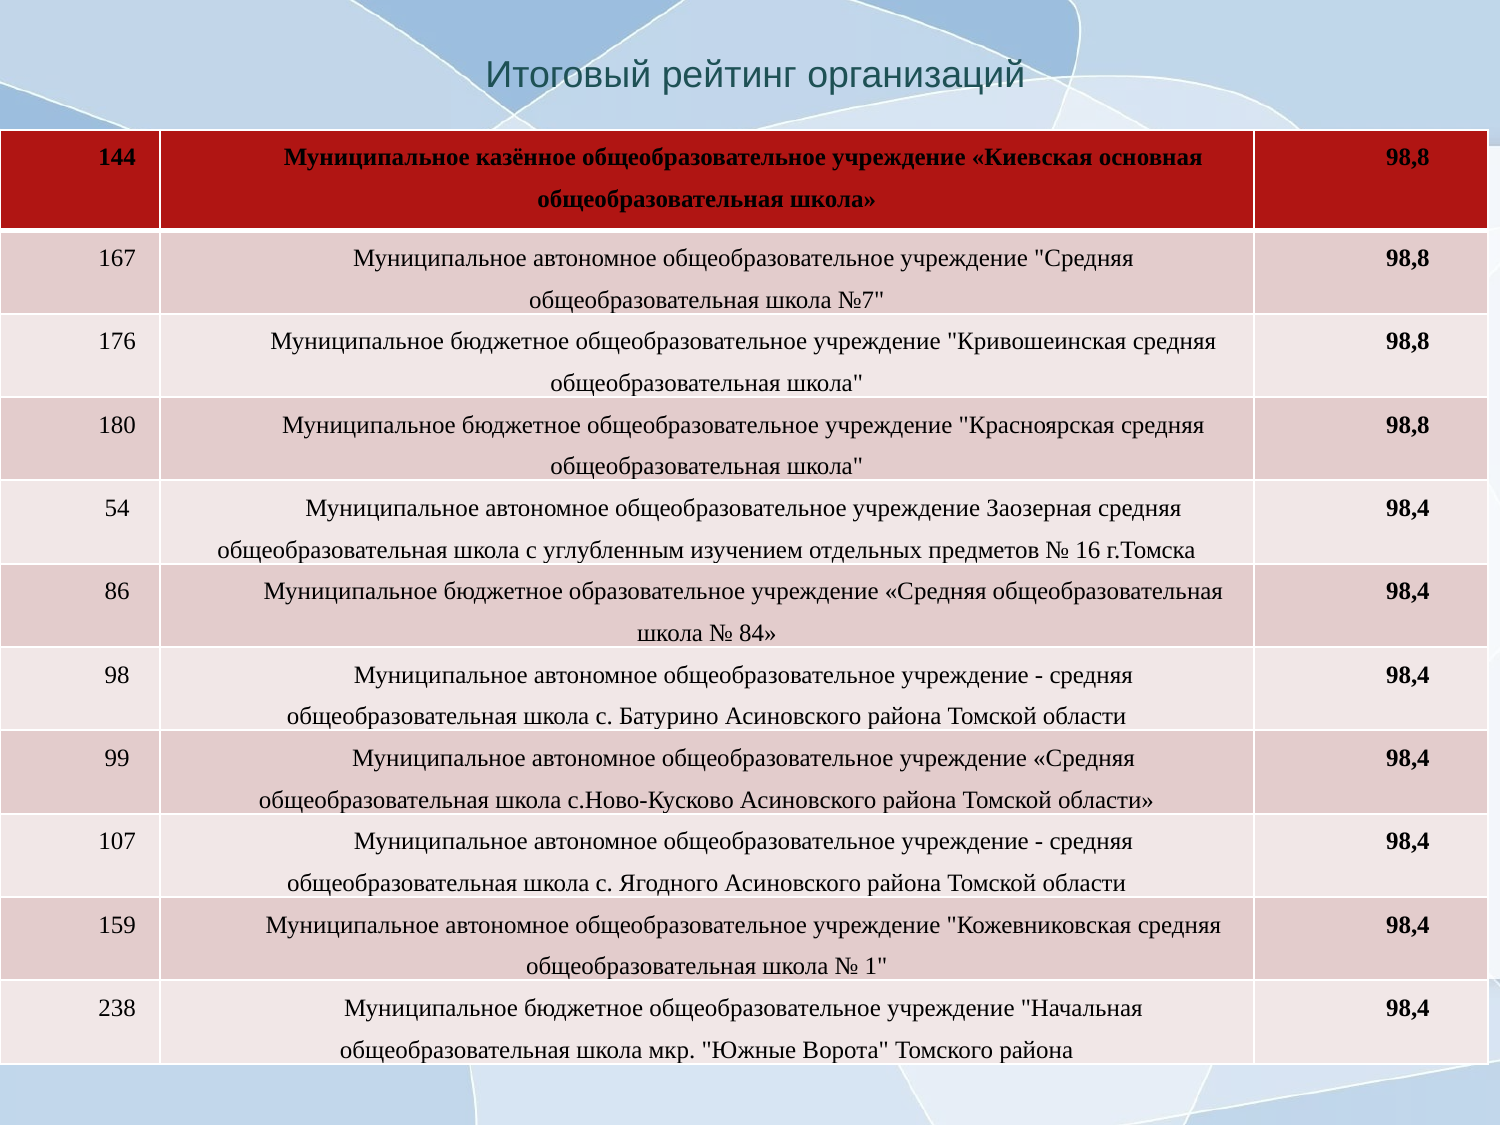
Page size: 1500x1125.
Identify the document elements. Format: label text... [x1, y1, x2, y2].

table_header 144 [1, 131, 159, 228]
title Итоговый рейтинг организаций [75, 45, 1425, 129]
table_cell Муниципальное автономное общеобразовательное учреждение "Кожевниковская средняя общеобразовательная школа № 1" [161, 898, 1253, 979]
table_header Муниципальное казённое общеобразовательное учреждение «Киевская основная общеобразовательная школа» [161, 131, 1253, 228]
table_cell 98,4 [1255, 565, 1487, 646]
table_cell 54 [1, 481, 159, 563]
table_cell Муниципальное бюджетное образовательное учреждение «Средняя общеобразовательная школа № 84» [161, 565, 1253, 646]
table_cell 98,8 [1255, 315, 1487, 396]
table_cell 98 [1, 648, 159, 729]
table_cell Муниципальное автономное общеобразовательное учреждение - средняя общеобразовательная школа с. Ягодного Асиновского района Томской области [161, 815, 1253, 896]
table_cell 86 [1, 565, 159, 646]
table_cell 98,8 [1255, 398, 1487, 479]
table_cell Муниципальное бюджетное общеобразовательное учреждение "Кривошеинская средняя общеобразовательная школа" [161, 315, 1253, 396]
table_cell 167 [1, 233, 159, 313]
table_cell 238 [1, 981, 159, 1063]
table_cell Муниципальное автономное общеобразовательное учреждение "Средняя общеобразовательная школа №7" [161, 233, 1253, 313]
table_cell 98,4 [1255, 481, 1487, 563]
table_cell 98,4 [1255, 898, 1487, 979]
table_cell Муниципальное бюджетное общеобразовательное учреждение "Начальная общеобразовательная школа мкр. "Южные Ворота" Томского района [161, 981, 1253, 1063]
table_cell 94 [0, 0, 1500, 1125]
table_cell 107 [1, 815, 159, 896]
table_cell 98,4 [1255, 731, 1487, 813]
table_header 98,8 [1255, 131, 1487, 228]
table_cell 98,4 [1255, 981, 1487, 1063]
table_cell Муниципальное автономное общеобразовательное учреждение «Средняя общеобразовательная школа с.Ново-Кусково Асиновского района Томской области» [161, 731, 1253, 813]
table_cell 98,4 [1255, 815, 1487, 896]
table_cell 176 [1, 315, 159, 396]
table_cell Муниципальное автономное общеобразовательное учреждение Заозерная средняя общеобразовательная школа с углубленным изучением отдельных предметов № 16 г.Томска [161, 481, 1253, 563]
table_cell 98,4 [1255, 648, 1487, 729]
table_cell Муниципальное бюджетное общеобразовательное учреждение "Красноярская средняя общеобразовательная школа" [161, 398, 1253, 479]
table_cell 180 [1, 398, 159, 479]
table_cell 159 [1, 898, 159, 979]
table_cell Муниципальное автономное общеобразовательное учреждение - средняя общеобразовательная школа с. Батурино Асиновского района Томской области [161, 648, 1253, 729]
table_cell 99 [1, 731, 159, 813]
table_cell 98,8 [1255, 233, 1487, 313]
